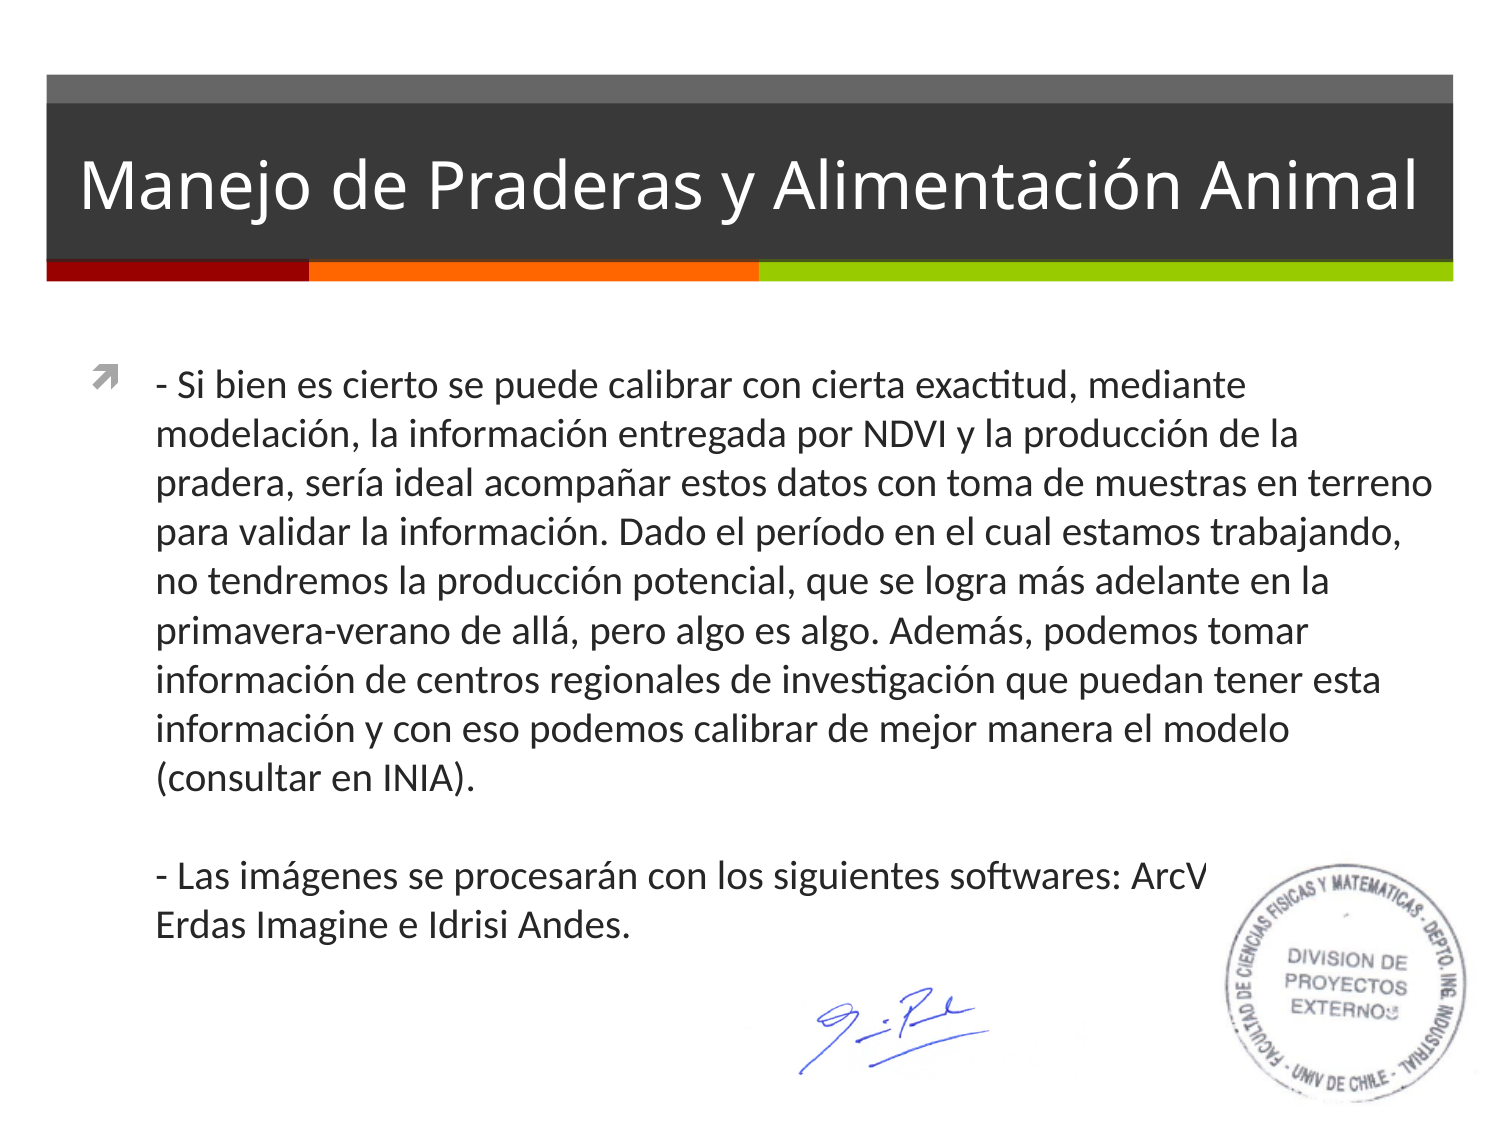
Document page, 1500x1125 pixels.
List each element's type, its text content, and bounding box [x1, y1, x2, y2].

picture [670, 977, 1114, 1080]
picture [1206, 839, 1485, 1125]
list - Si bien es cierto se puede calibrar con cierta exactitud, mediante modelación, la información entregada por NDVI y la producción de la pradera, sería ideal acompañar estos datos con toma de muestras en terreno para validar la información. Dado el período en el cual estamos trabajando, no tendremos la producción potencial, que se logra más adelante en la primavera-verano de allá, pero algo es algo. Además, podemos tomar información de centros regionales de investigación que puedan tener esta información y con eso podemos calibrar de mejor manera el modelo (consultar en INIA). - Las imágenes se procesarán con los siguientes softwares: ArcView, ArcGis, Erdas Imagine e Idrisi Andes. [74, 350, 1454, 1005]
title Manejo de Praderas y Alimentación Animal [46, 103, 1454, 263]
